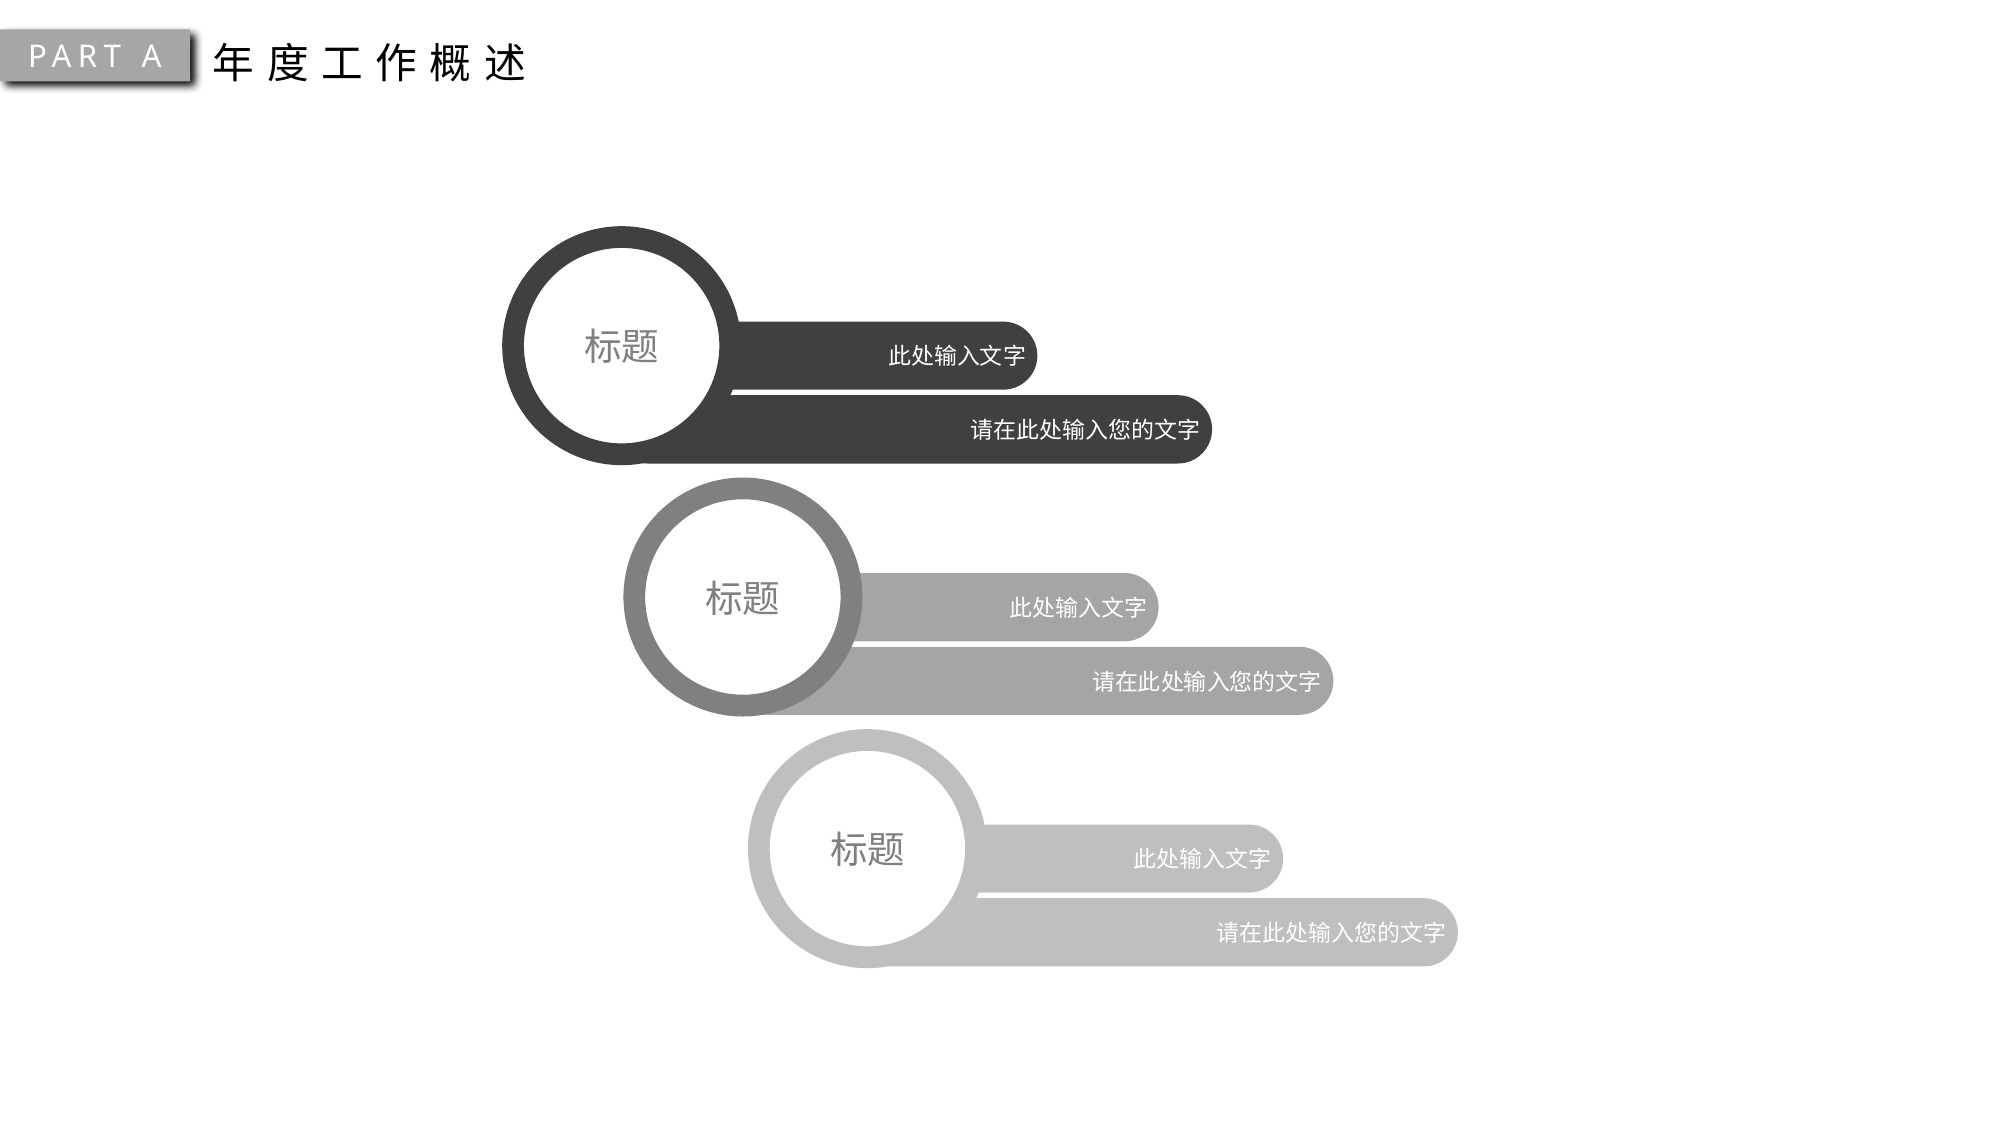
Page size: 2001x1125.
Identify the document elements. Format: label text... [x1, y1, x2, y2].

text_box 年度工作概述 [198, 29, 541, 95]
text_box 请在此处输入您的文字 [772, 646, 1334, 715]
text_box 请在此处输入您的文字 [895, 898, 1458, 967]
text_box 标题 [746, 728, 988, 970]
text_box PART A [0, 29, 191, 82]
text_box 标题 [622, 476, 864, 718]
text_box 标题 [501, 225, 743, 467]
text_box 此处输入文字 [856, 573, 1159, 642]
text_box 此处输入文字 [980, 824, 1284, 893]
text_box 请在此处输入您的文字 [650, 395, 1213, 464]
text_box 此处输入文字 [735, 321, 1038, 390]
